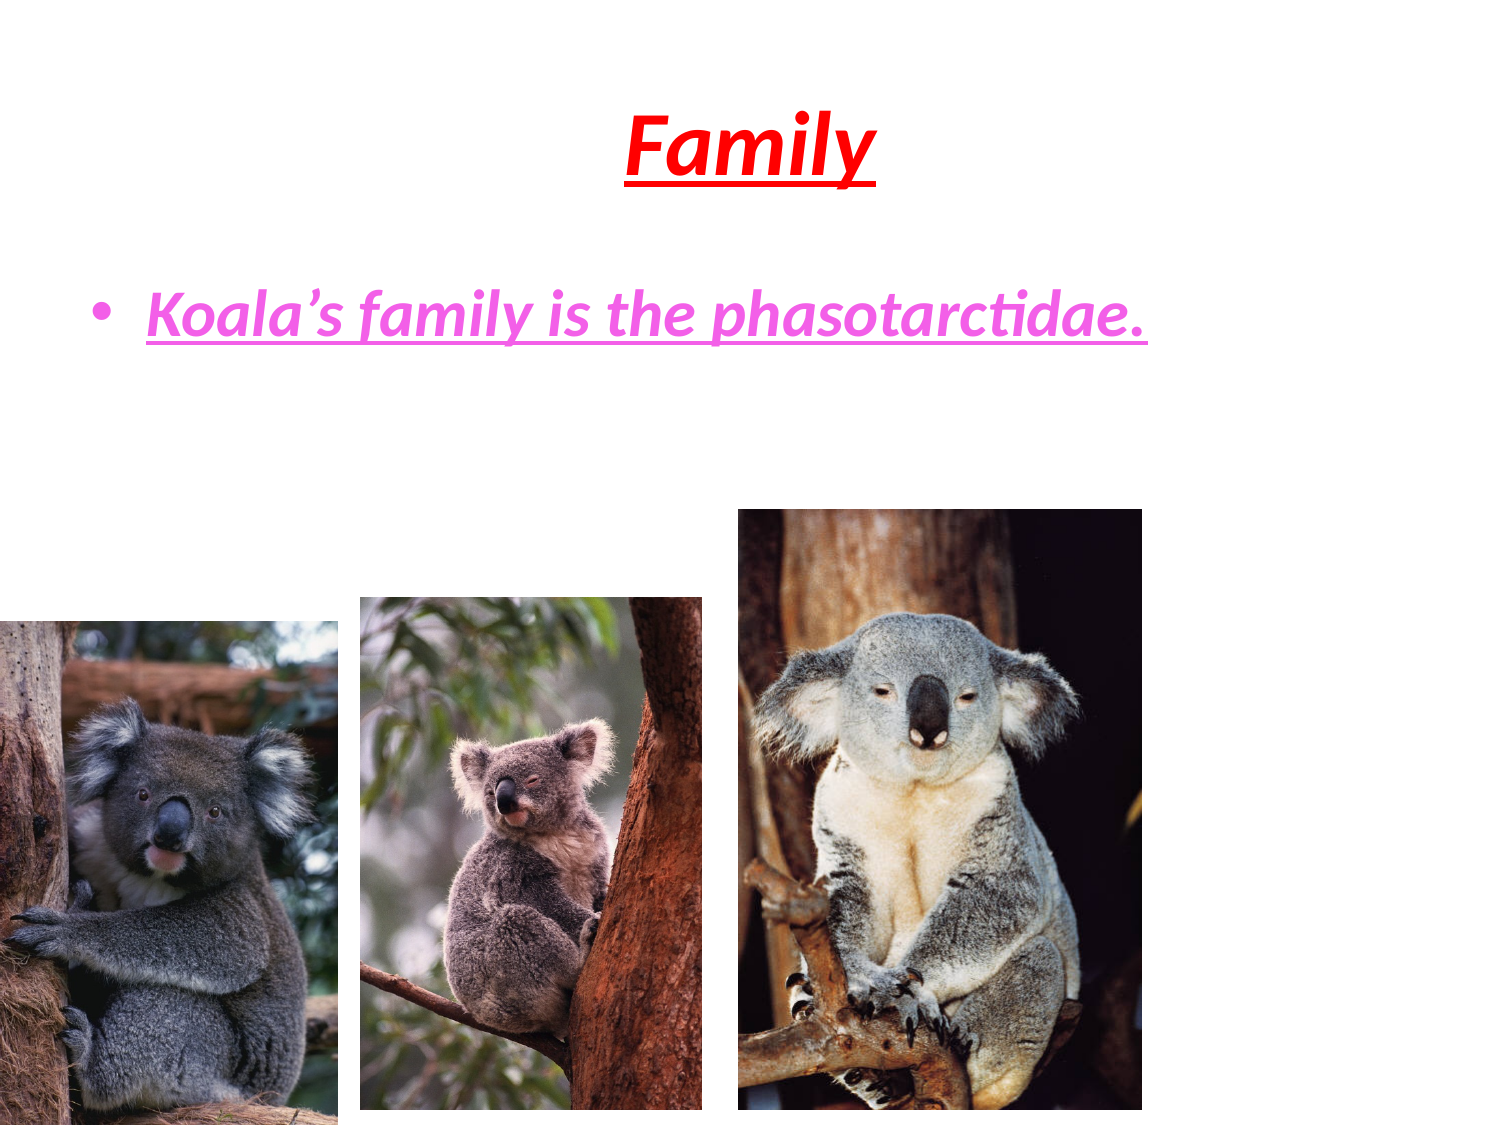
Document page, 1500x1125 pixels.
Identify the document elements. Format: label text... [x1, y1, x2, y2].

picture [359, 597, 702, 1111]
title Family [75, 45, 1425, 233]
picture [737, 509, 1142, 1111]
picture [0, 621, 338, 1125]
list Koala’s family is the phasotarctidae. [75, 262, 1425, 1005]
